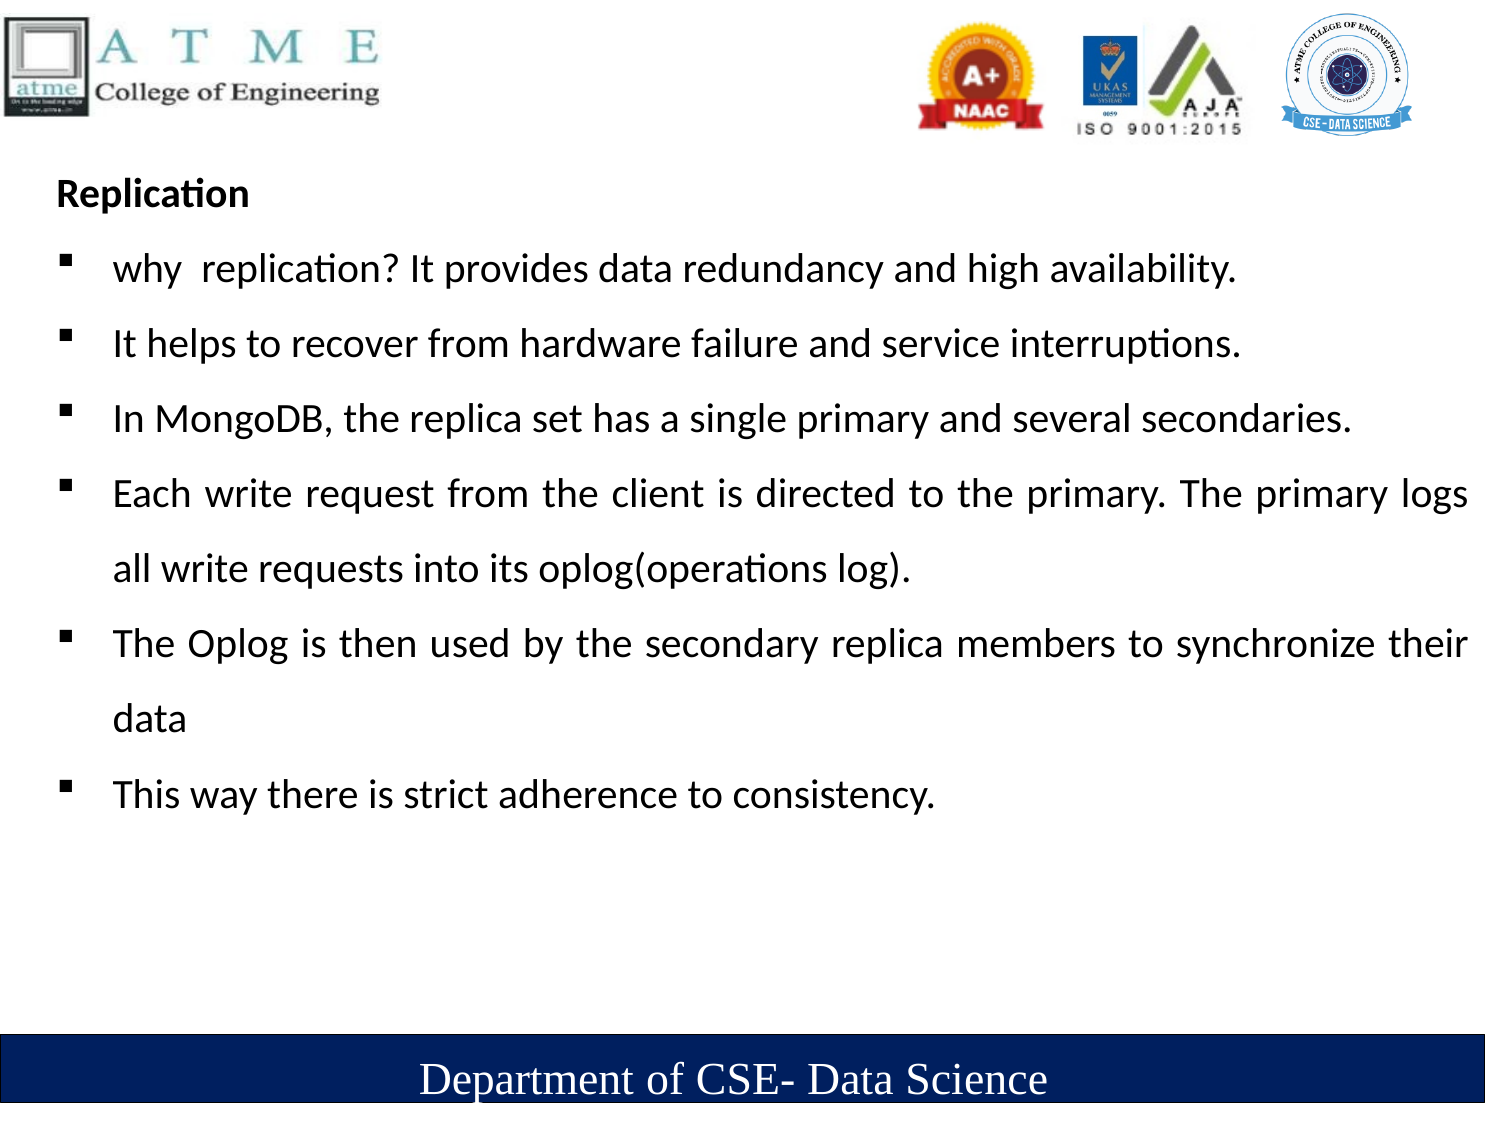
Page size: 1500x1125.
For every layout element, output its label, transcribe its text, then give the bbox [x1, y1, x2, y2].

picture [903, 20, 1058, 151]
picture [1281, 9, 1412, 140]
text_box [0, 1033, 1486, 1104]
list Replication why replication? It provides data redundancy and high availability. It helps to recover from hardware failure and service interruptions. In MongoDB, the replica set has a single primary and several secondaries. Each write request from the client is directed to the primary. The primary logs all write requests into its oplog(operations log). The Oplog is then used by the secondary replica members to synchronize their data This way there is strict adherence to consistency. [41, 157, 1485, 1005]
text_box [1061, 16, 1256, 146]
picture [0, 13, 383, 121]
